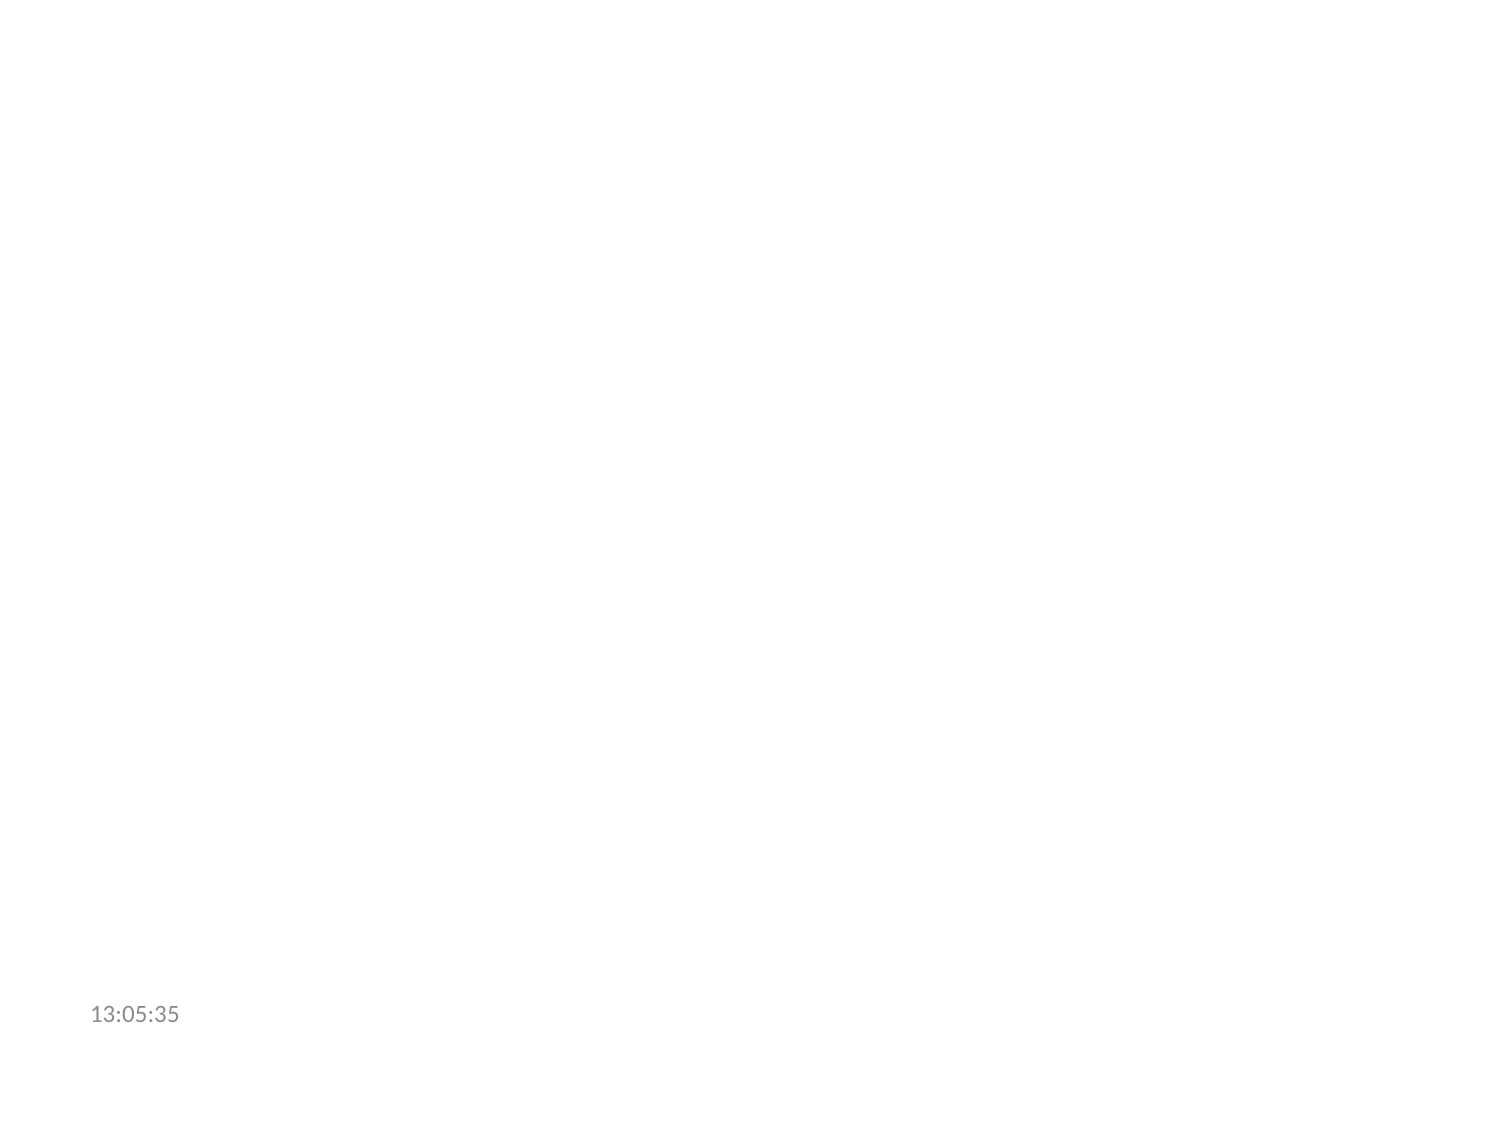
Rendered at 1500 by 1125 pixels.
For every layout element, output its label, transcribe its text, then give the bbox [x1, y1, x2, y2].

text_box 15:35:09 [75, 982, 425, 1043]
